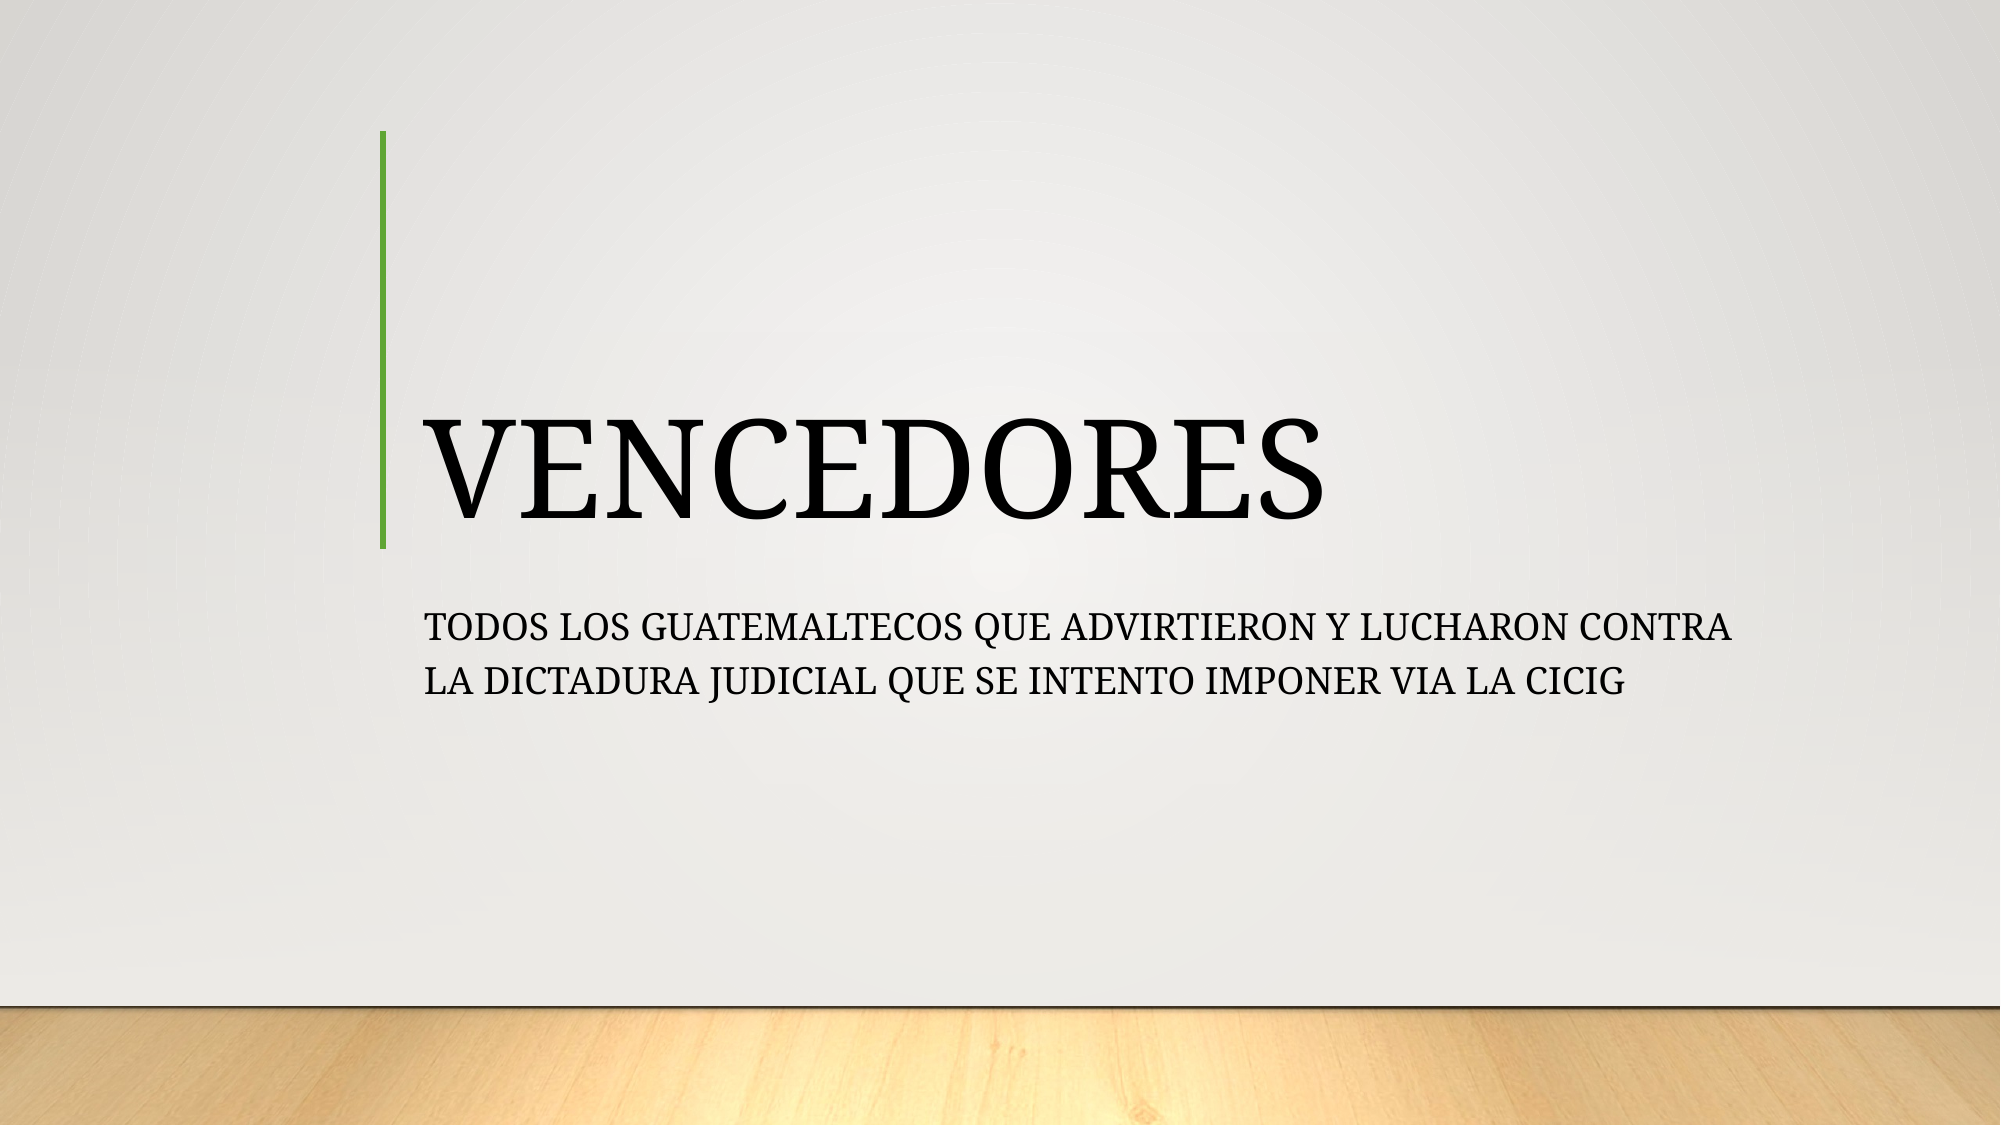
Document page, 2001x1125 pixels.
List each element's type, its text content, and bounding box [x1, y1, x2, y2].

subtitle Todos los guatemaltecos que advirtieron y lucharon contra la dictadura judicial que se intento imponer via la cicig [408, 579, 1814, 740]
title VENCEDORES [408, 131, 1814, 549]
picture [0, 1006, 2000, 1125]
